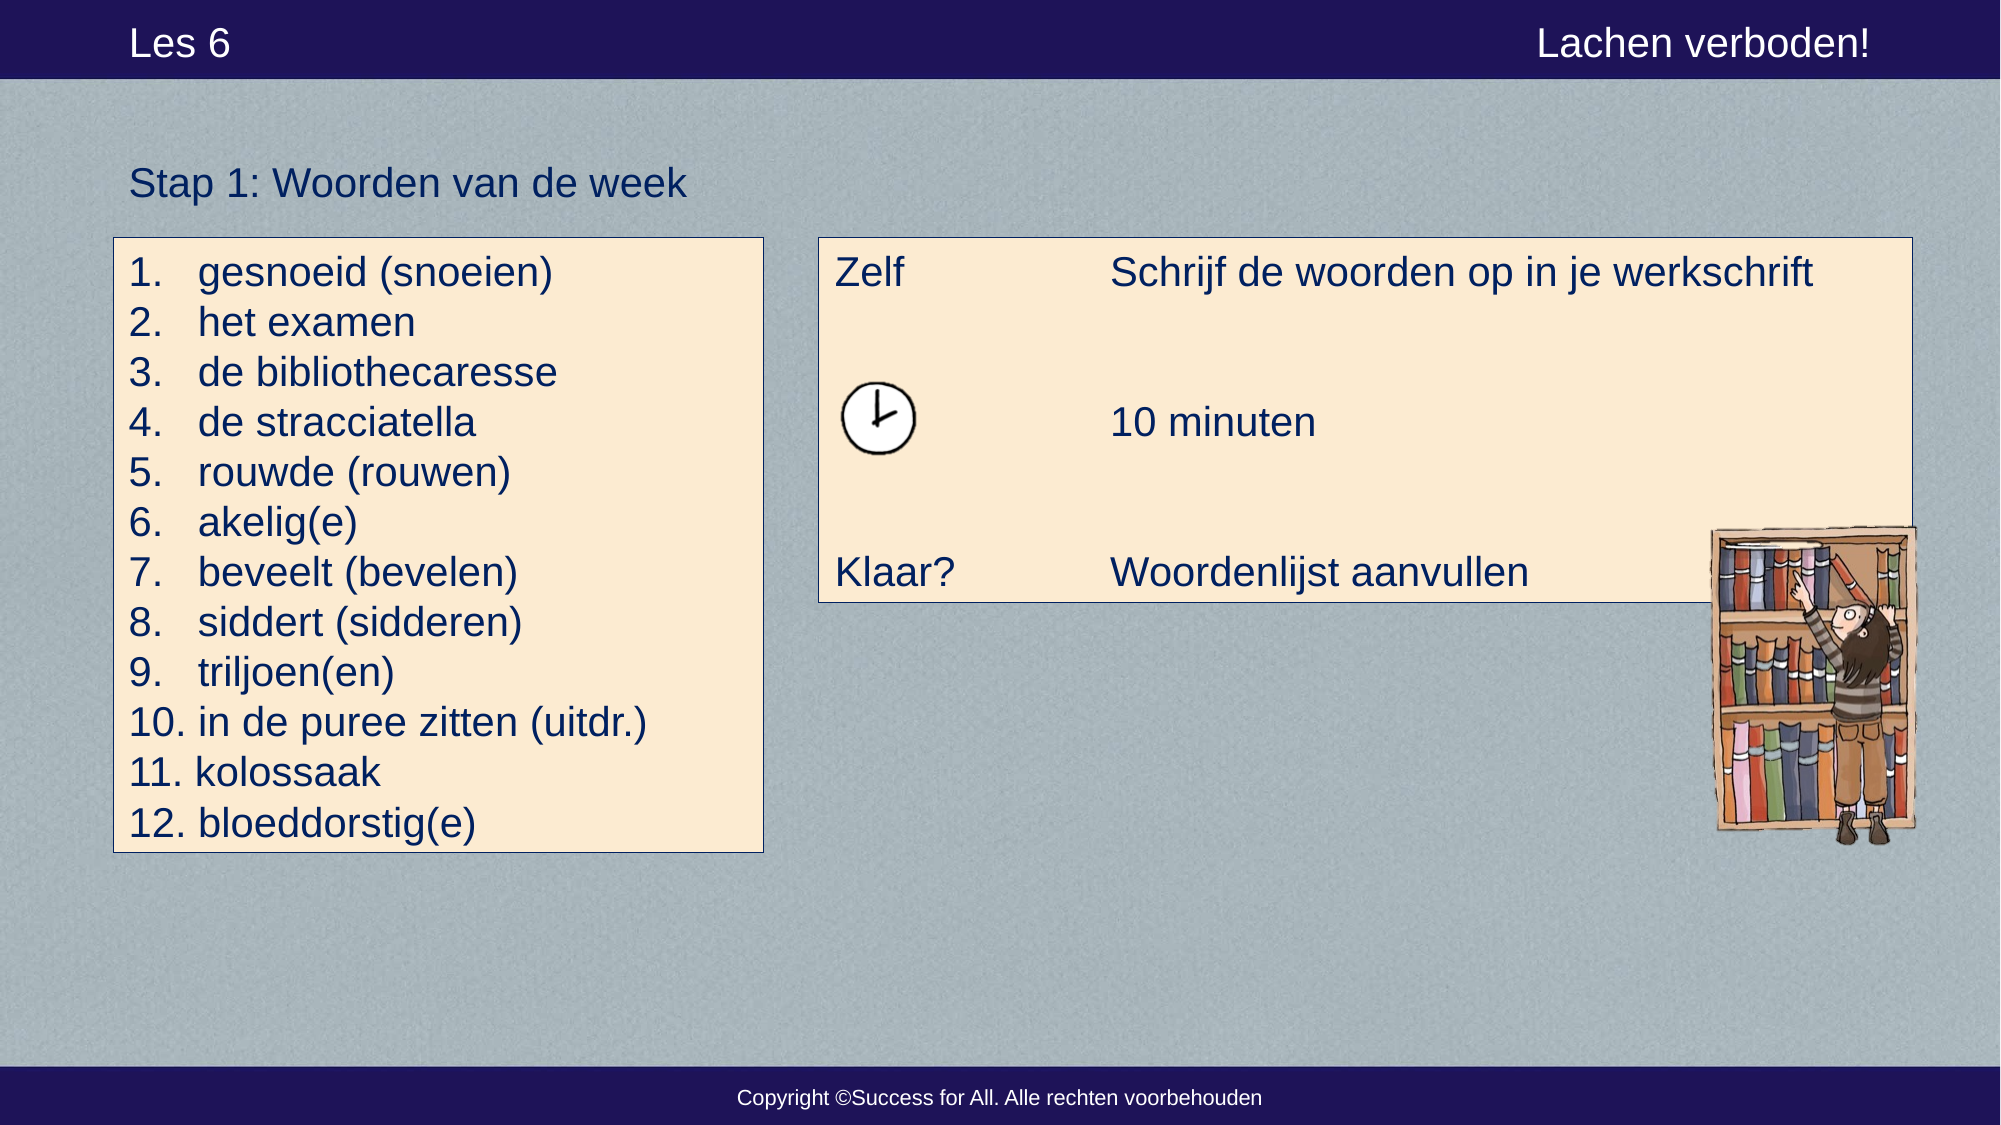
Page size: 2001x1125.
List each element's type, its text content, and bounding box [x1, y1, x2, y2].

text_box Lachen verboden! [999, 8, 1886, 123]
picture [0, 0, 2001, 1125]
text_box 1. gesnoeid (snoeien) 2. het examen 3. de bibliothecaresse 4. de stracciatella 5. rouwde (rouwen) 6. akelig(e) 7. beveelt (bevelen) 8. siddert (sidderen) 9. triljoen(en) 10. in de puree zitten (uitdr.) 11. kolossaak 12. bloeddorstig(e) [113, 237, 764, 853]
text_box Copyright ©Success for All. Alle rechten voorbehouden [0, 1076, 2000, 1125]
text_box Stap 1: Woorden van de week [113, 148, 1635, 214]
text_box Les 6 [114, 8, 354, 73]
text_box Zelf Schrijf de woorden op in je werkschrift 10 minuten Klaar? Woordenlijst aanvullen [818, 237, 1913, 603]
